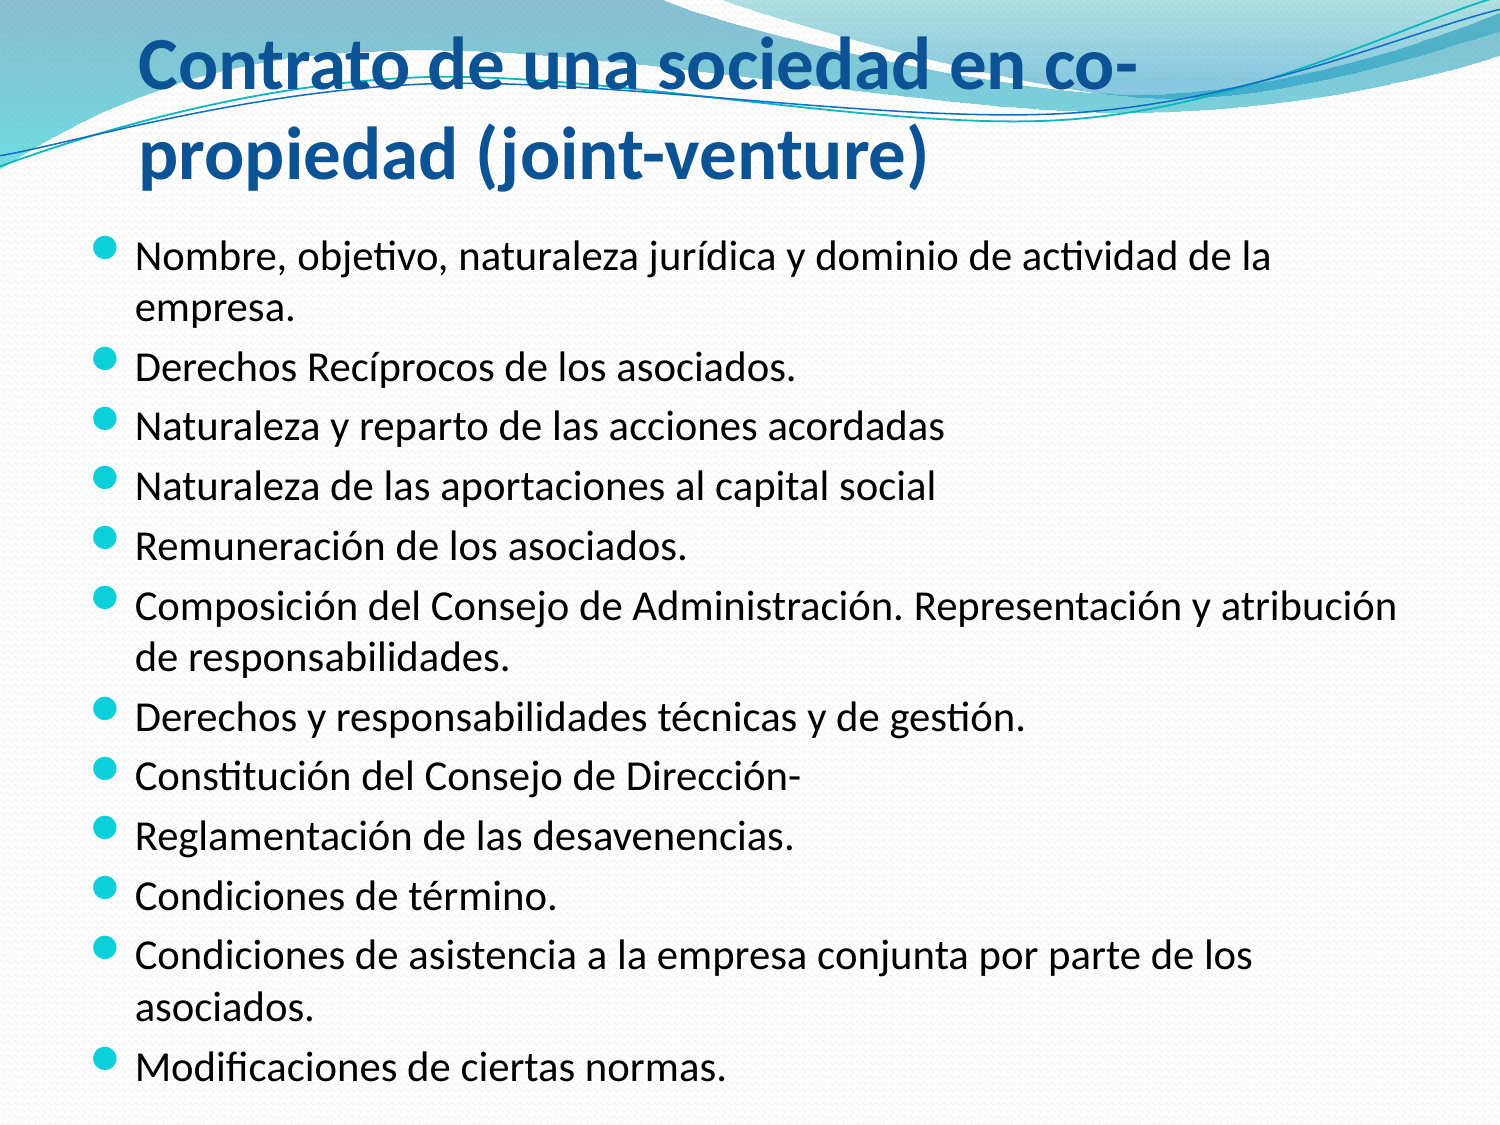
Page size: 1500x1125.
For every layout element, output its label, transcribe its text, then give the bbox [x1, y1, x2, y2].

list Nombre, objetivo, naturaleza jurídica y dominio de actividad de la empresa. Derechos Recíprocos de los asociados. Naturaleza y reparto de las acciones acordadas Naturaleza de las aportaciones al capital social Remuneración de los asociados. Composición del Consejo de Administración. Representación y atribución de responsabilidades. Derechos y responsabilidades técnicas y de gestión. Constitución del Consejo de Dirección- Reglamentación de las desavenencias. Condiciones de término. Condiciones de asistencia a la empresa conjunta por parte de los asociados. Modificaciones de ciertas normas. [75, 219, 1425, 997]
text_box Contrato de una sociedad en co-propiedad (joint-venture) [123, 7, 1459, 202]
